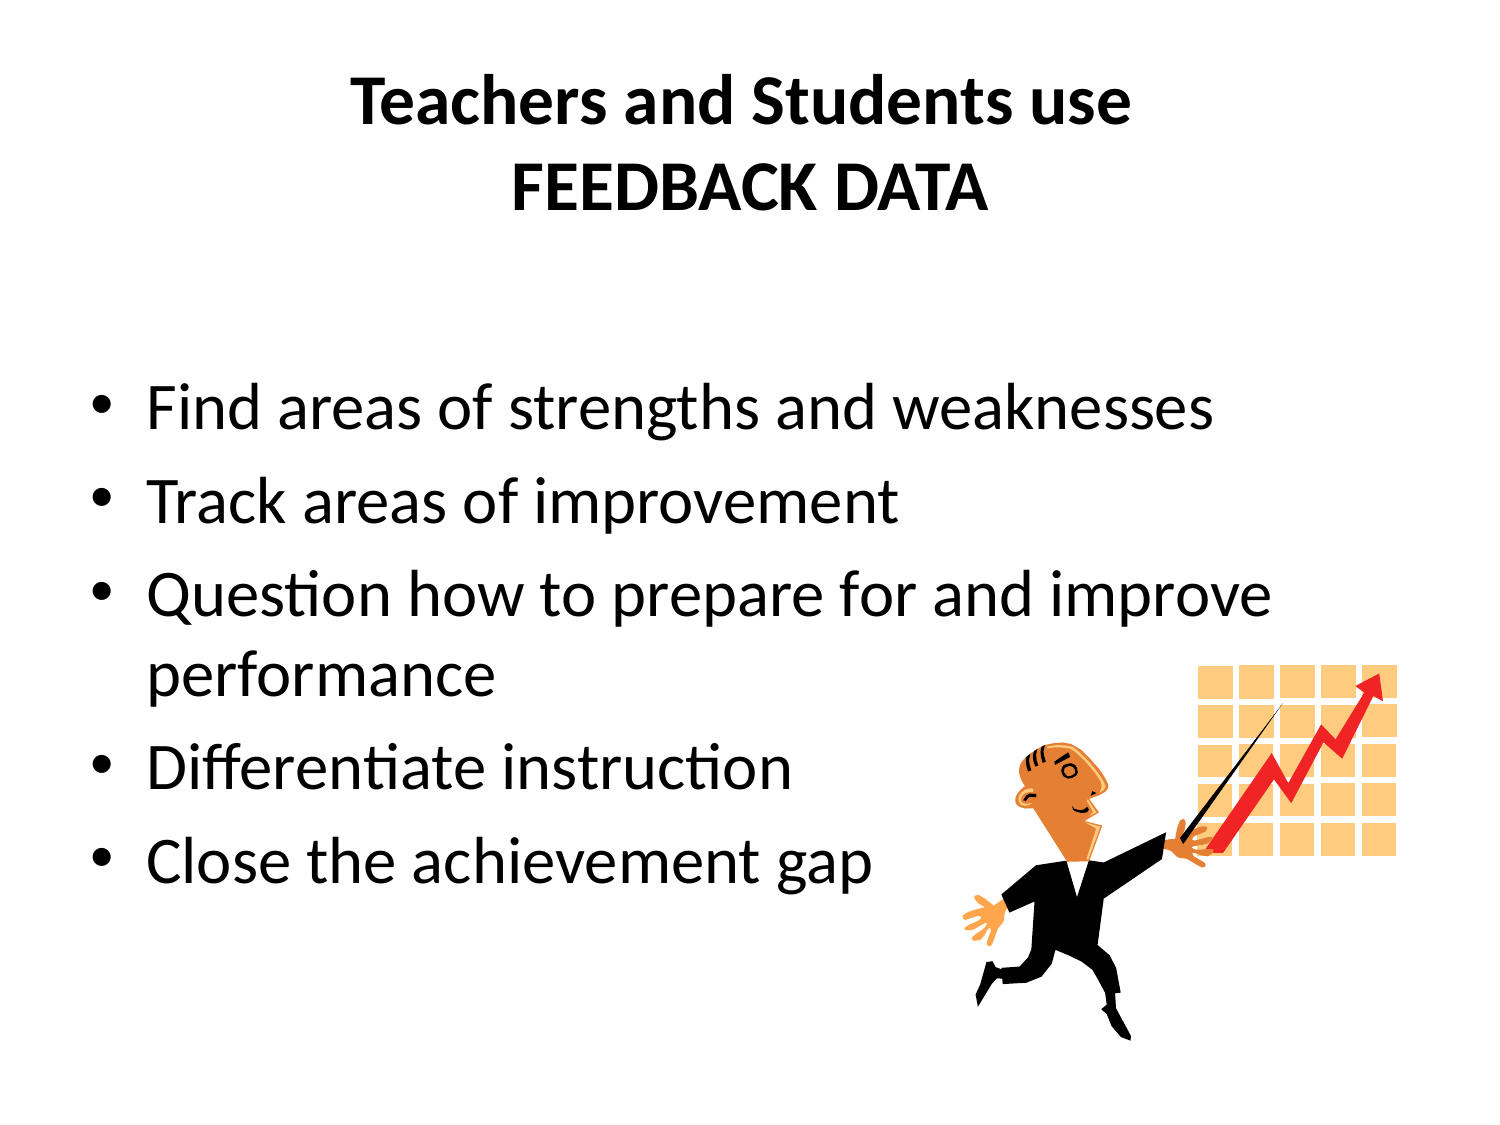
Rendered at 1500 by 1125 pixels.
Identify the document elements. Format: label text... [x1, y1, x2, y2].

list Find areas of strengths and weaknesses Track areas of improvement Question how to prepare for and improve performance Differentiate instruction Close the achievement gap [75, 262, 1425, 1005]
title Teachers and Students use FEEDBACK DATA [75, 45, 1425, 233]
picture [962, 662, 1401, 1045]
